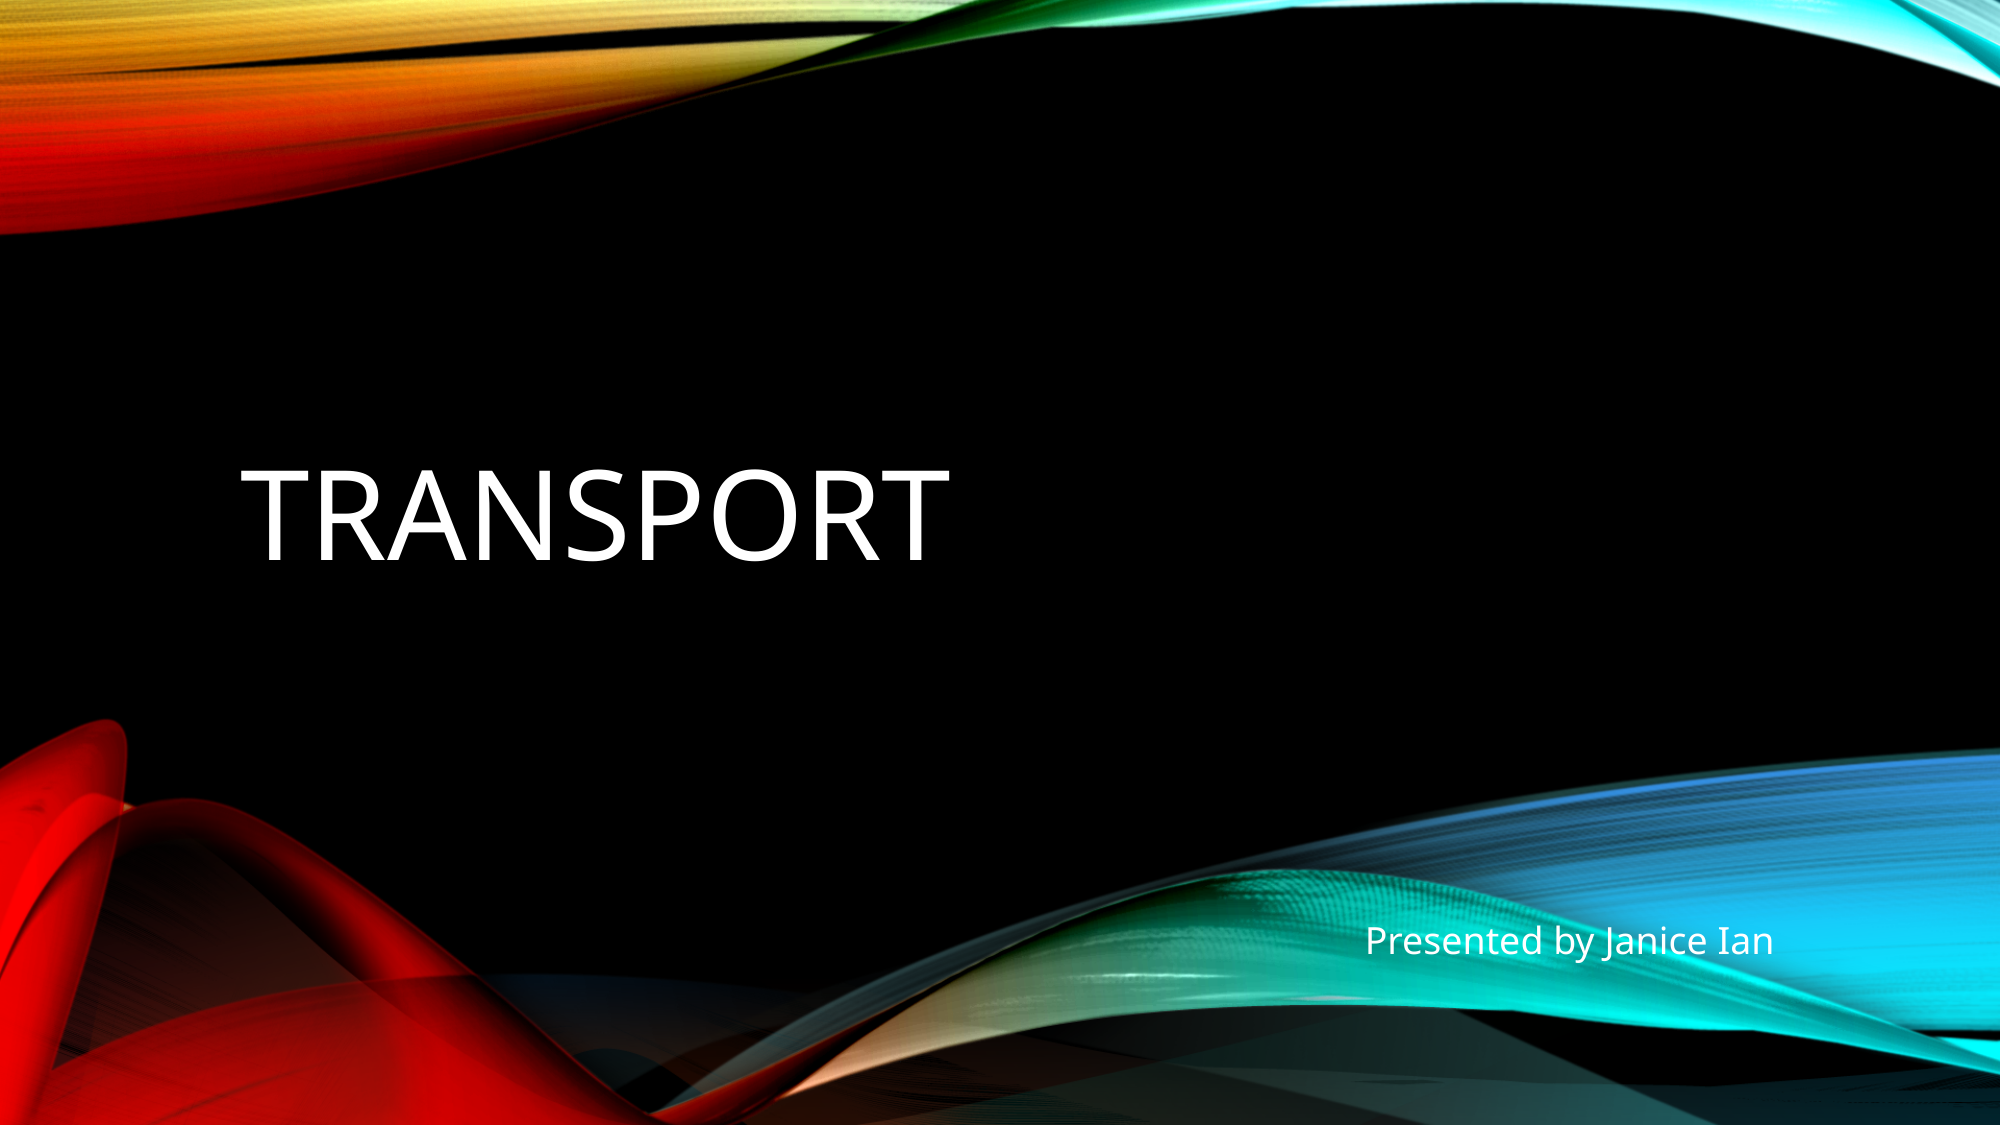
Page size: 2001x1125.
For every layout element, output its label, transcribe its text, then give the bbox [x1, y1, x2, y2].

picture [0, 0, 2000, 237]
picture [0, 717, 2000, 1125]
text_box Presented by Janice Ian [1350, 909, 1856, 970]
title Transport [225, 295, 1775, 596]
